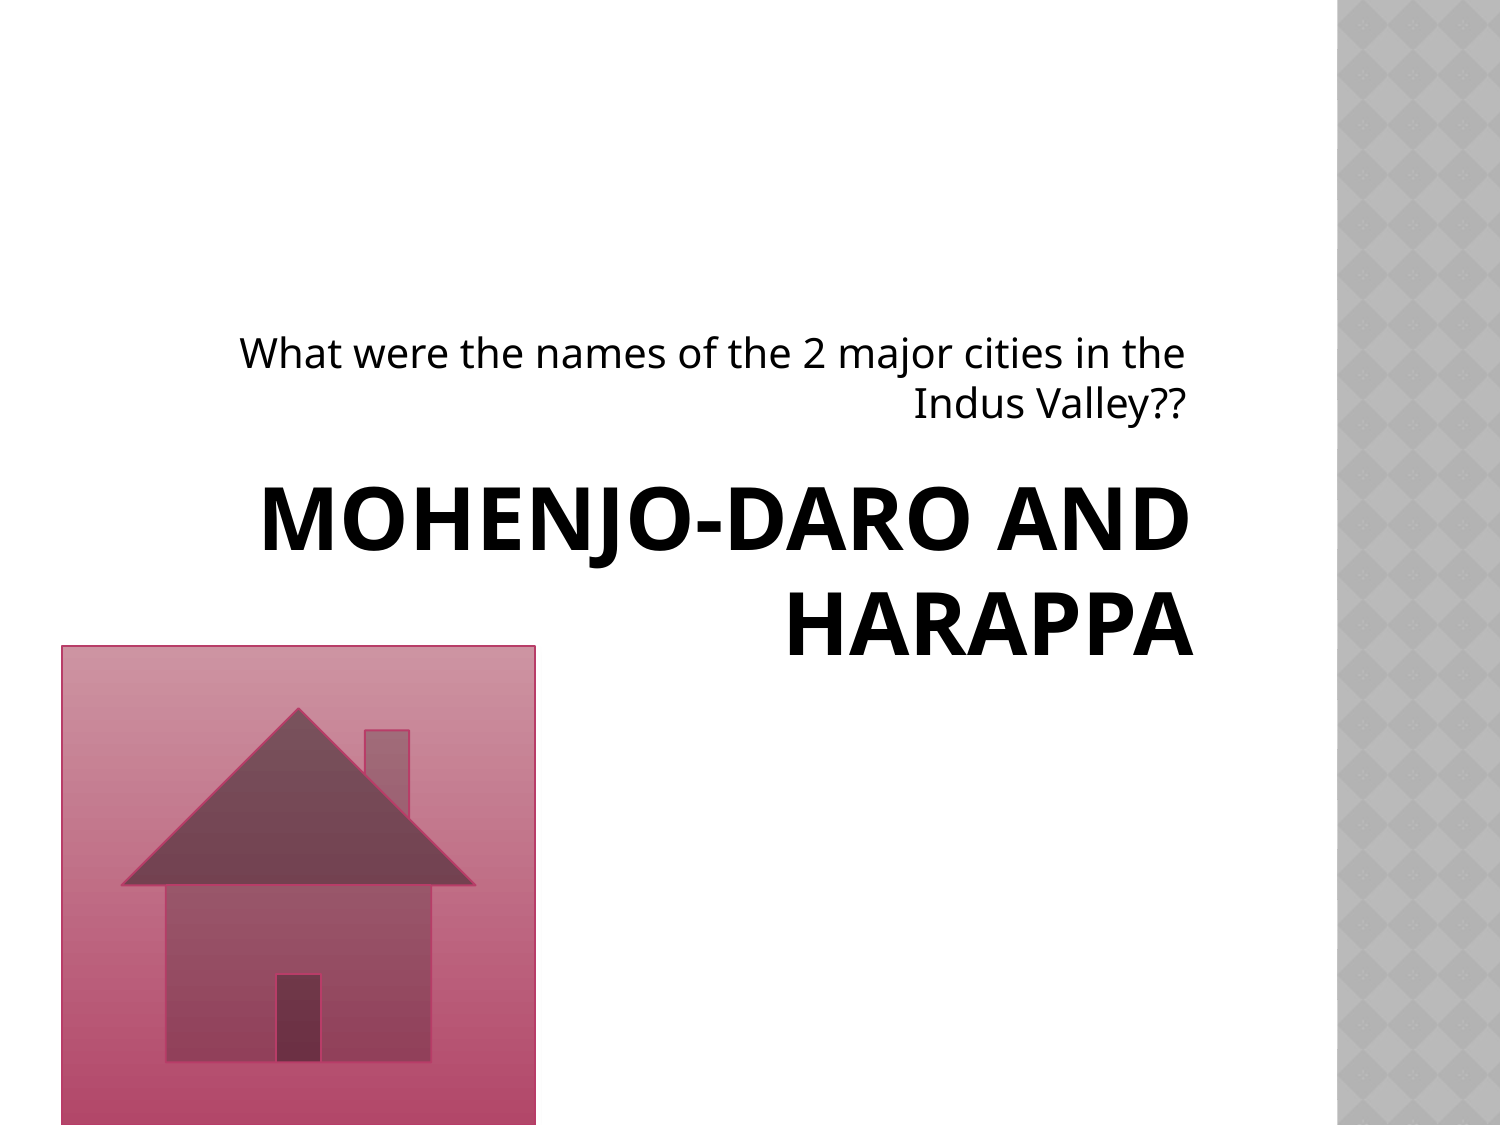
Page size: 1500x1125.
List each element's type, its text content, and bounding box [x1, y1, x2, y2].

text_box [61, 645, 536, 1125]
title Mohenjo-Daro and Harappa [174, 462, 1202, 687]
list What were the names of the 2 major cities in the Indus Valley?? [174, 312, 1202, 435]
